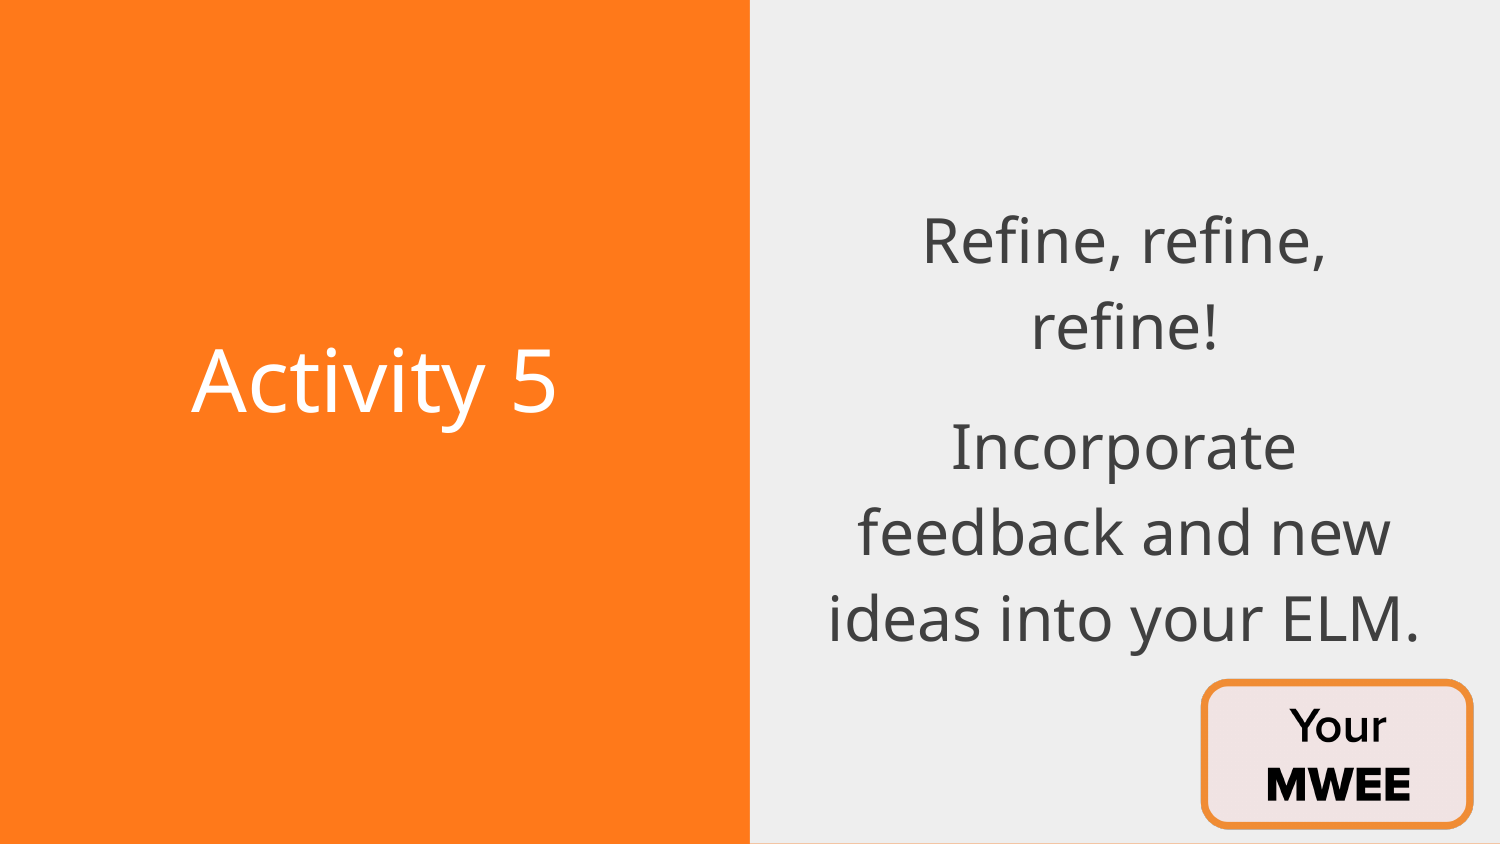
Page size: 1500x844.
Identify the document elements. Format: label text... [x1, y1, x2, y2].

picture [1189, 671, 1484, 837]
title Activity 5 [43, 202, 708, 446]
list Refine, refine, refine! Incorporate feedback and new ideas into your ELM. [810, 118, 1440, 725]
